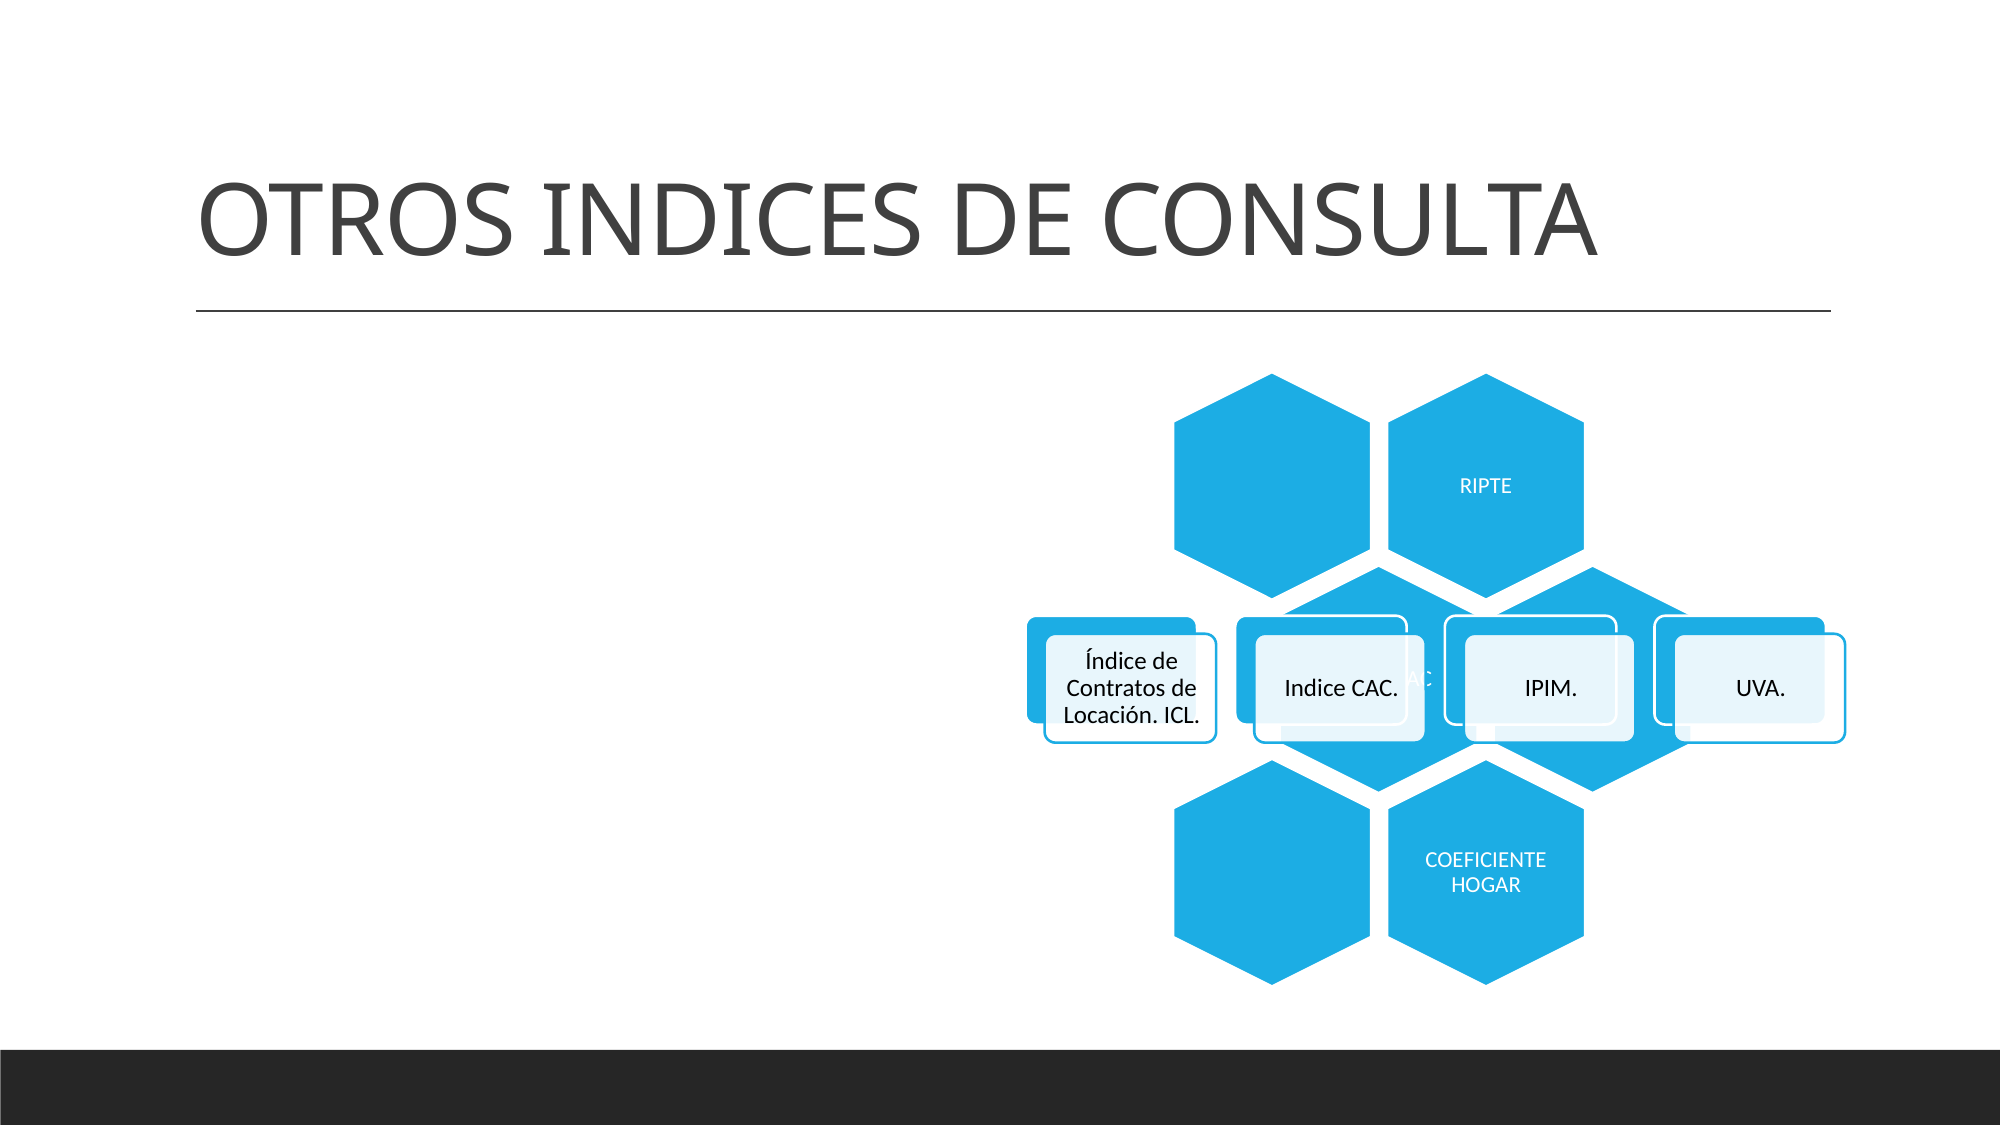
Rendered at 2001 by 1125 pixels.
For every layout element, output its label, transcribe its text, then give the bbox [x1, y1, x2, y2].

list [1024, 357, 1846, 1001]
title OTROS INDICES DE CONSULTA [180, 47, 1830, 285]
